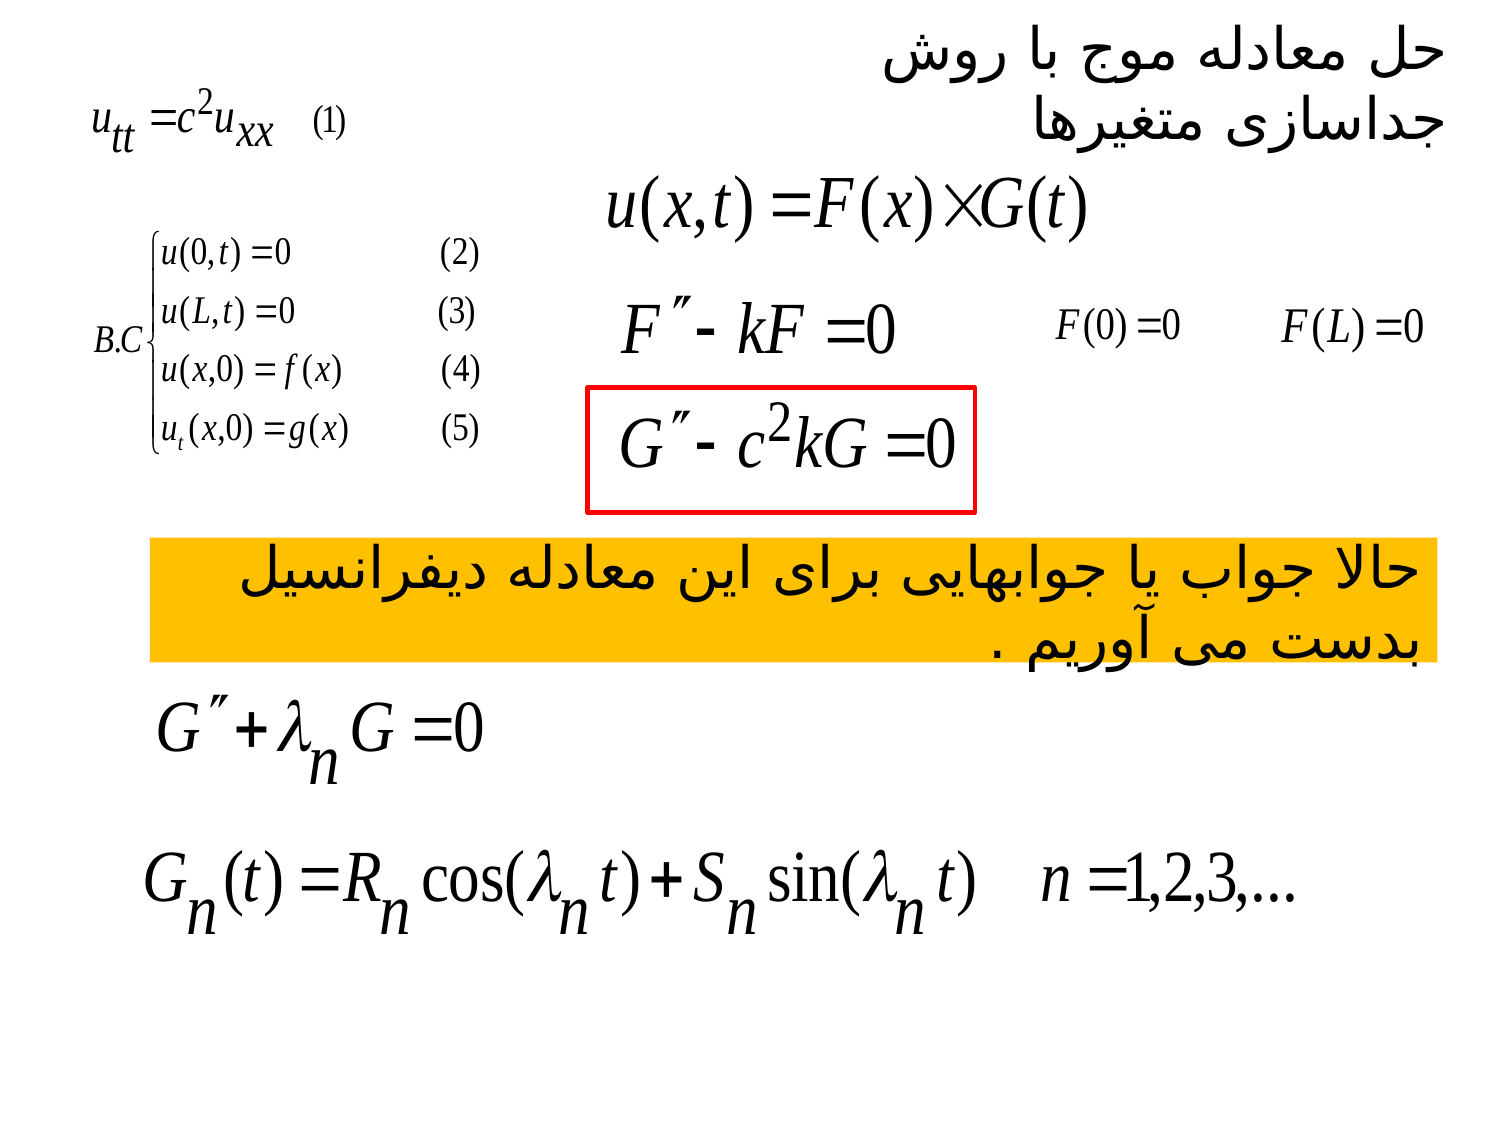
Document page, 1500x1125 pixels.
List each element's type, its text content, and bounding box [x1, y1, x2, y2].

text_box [599, 162, 1097, 258]
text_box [612, 287, 976, 494]
text_box [585, 385, 977, 515]
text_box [137, 837, 1314, 961]
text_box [87, 74, 488, 464]
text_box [1049, 299, 1185, 358]
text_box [149, 687, 505, 811]
text_box حالا جواب یا جوابهایی برای این معادله دیفرانسیل بدست می آوریم . [149, 537, 1438, 663]
title حل معادله موج با روش جداسازی متغیرها [712, 24, 1463, 138]
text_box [1274, 299, 1429, 363]
